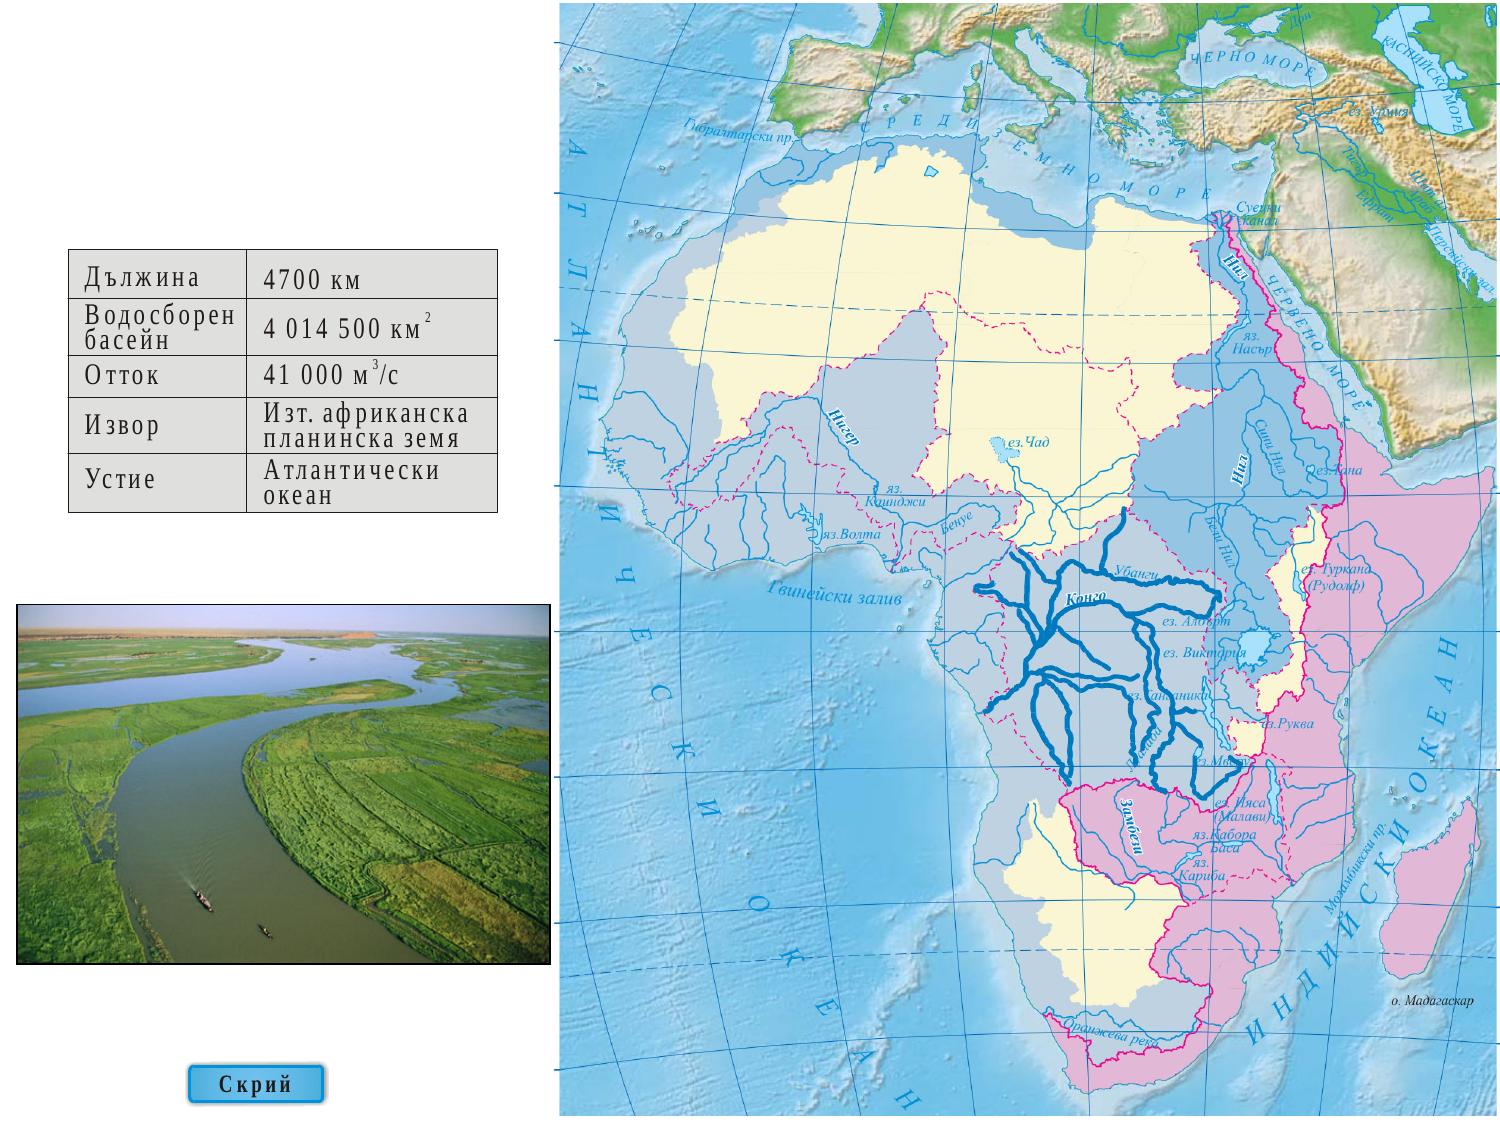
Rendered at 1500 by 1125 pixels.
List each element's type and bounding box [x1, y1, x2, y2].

picture [64, 246, 501, 516]
picture [552, 3, 1500, 1116]
picture [17, 605, 550, 964]
picture [182, 1058, 331, 1109]
